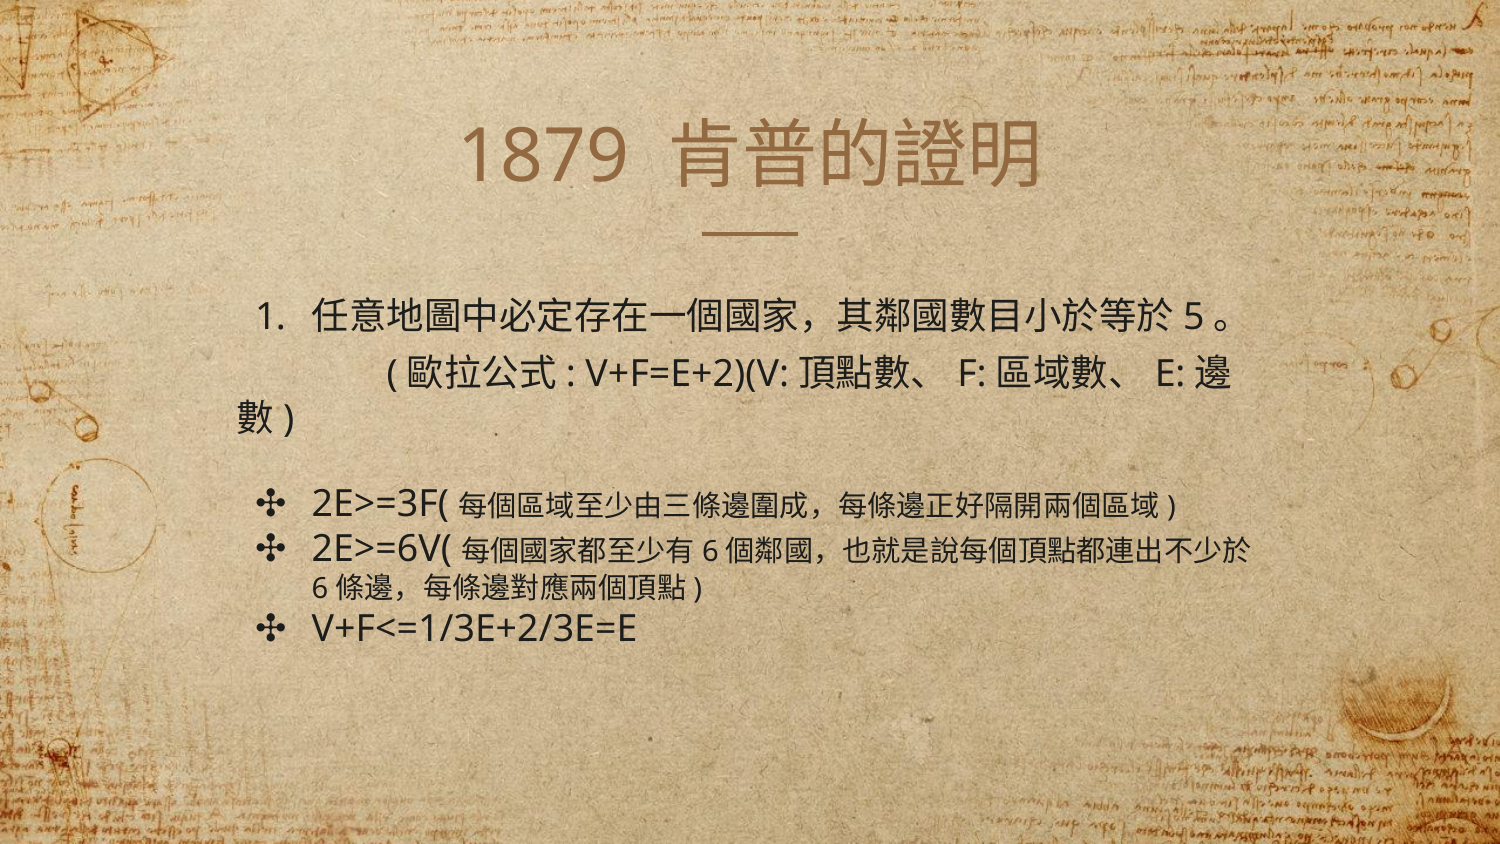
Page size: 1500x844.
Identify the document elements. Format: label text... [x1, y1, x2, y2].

picture [0, 0, 1500, 844]
list 任意地圖中必定存在一個國家，其鄰國數目小於等於5。 (歐拉公式: V+F=E+2)(V:頂點數、F:區域數、E:邊數) [221, 276, 1276, 437]
title 1879 肯普的證明 [309, 71, 1191, 212]
list 2E>=3F(每個區域至少由三條邊圍成，每條邊正好隔開兩個區域) 2E>=6V(每個國家都至少有6個鄰國，也就是說每個頂點都連出不少於6條邊，每條邊對應兩個頂點) V+F<=1/3E+2/3E=E [221, 464, 1276, 729]
